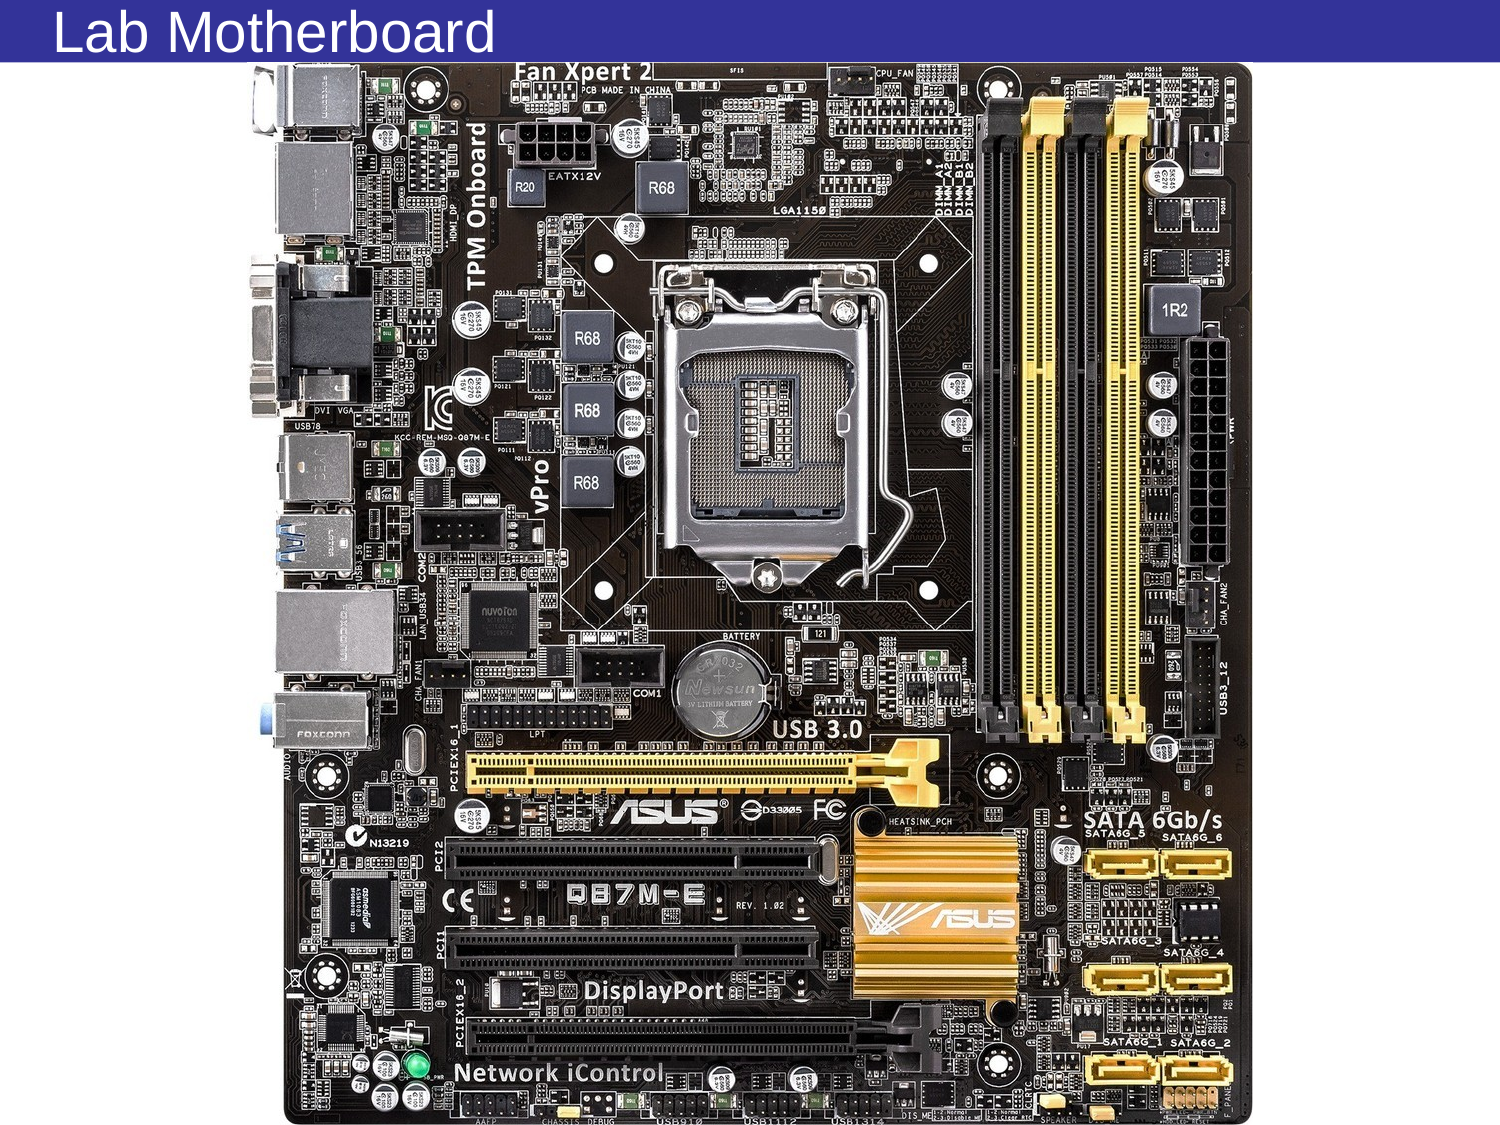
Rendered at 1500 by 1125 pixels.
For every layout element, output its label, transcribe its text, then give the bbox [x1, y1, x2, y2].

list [247, 62, 1253, 1125]
title Lab Motherboard [37, 7, 1426, 51]
